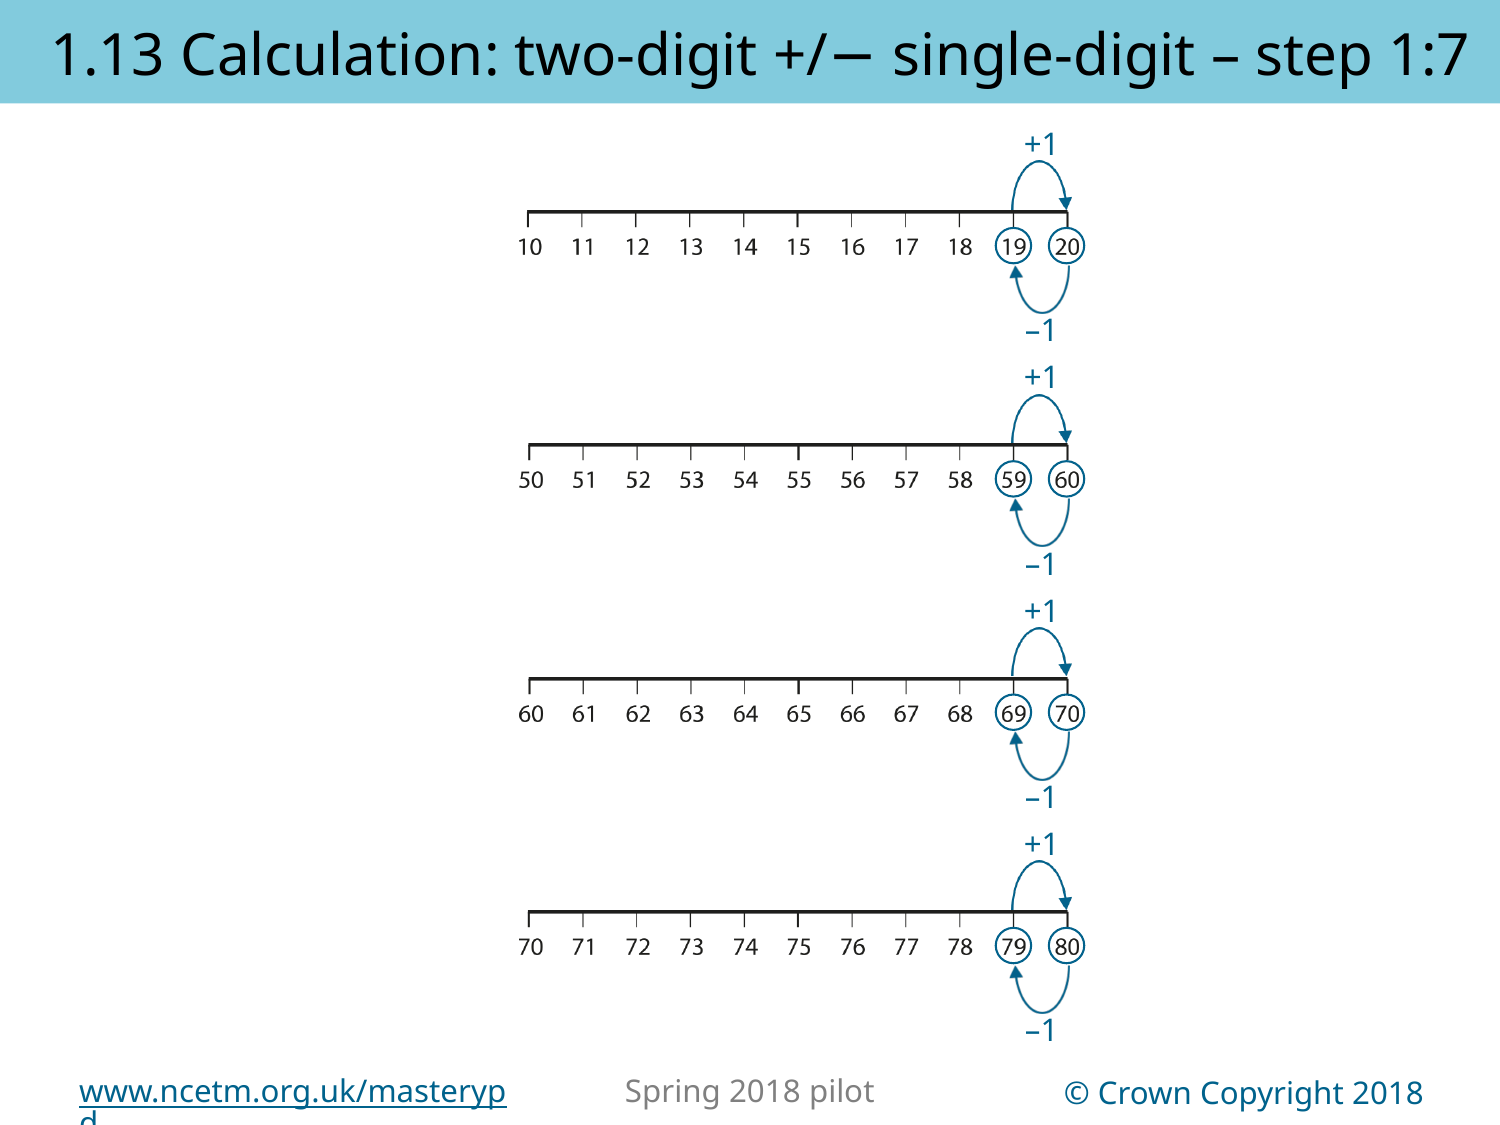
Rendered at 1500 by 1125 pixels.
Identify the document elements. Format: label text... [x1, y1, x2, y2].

picture [1041, 393, 1072, 430]
picture [1051, 696, 1080, 722]
text_box +1 [1008, 350, 1075, 395]
picture [1016, 731, 1070, 781]
picture [1008, 731, 1036, 781]
picture [518, 397, 1080, 489]
picture [518, 163, 1080, 255]
picture [1008, 964, 1070, 1014]
picture [1011, 627, 1034, 665]
picture [998, 463, 1029, 489]
picture [1051, 230, 1080, 255]
picture [1045, 627, 1072, 663]
picture [1051, 930, 1079, 955]
text_box +1 [1008, 816, 1075, 862]
picture [1011, 160, 1034, 198]
picture [998, 230, 1029, 255]
text_box –1 [1009, 1013, 1074, 1056]
text_box –1 [1009, 547, 1074, 589]
text_box +1 [1008, 583, 1075, 628]
picture [519, 863, 1079, 955]
picture [998, 696, 1029, 722]
picture [1051, 463, 1080, 489]
picture [998, 930, 1029, 955]
picture [518, 630, 1080, 722]
picture [1008, 498, 1070, 547]
list 1.13 Calculation: two-digit +/− single-digit – step 1:7 [0, 0, 1500, 104]
text_box +1 [1008, 116, 1075, 162]
picture [1045, 860, 1072, 897]
text_box –1 [1009, 313, 1074, 356]
picture [1045, 160, 1072, 197]
text_box –1 [1009, 781, 1074, 822]
picture [1011, 393, 1038, 432]
picture [1008, 264, 1070, 314]
picture [1011, 860, 1034, 898]
